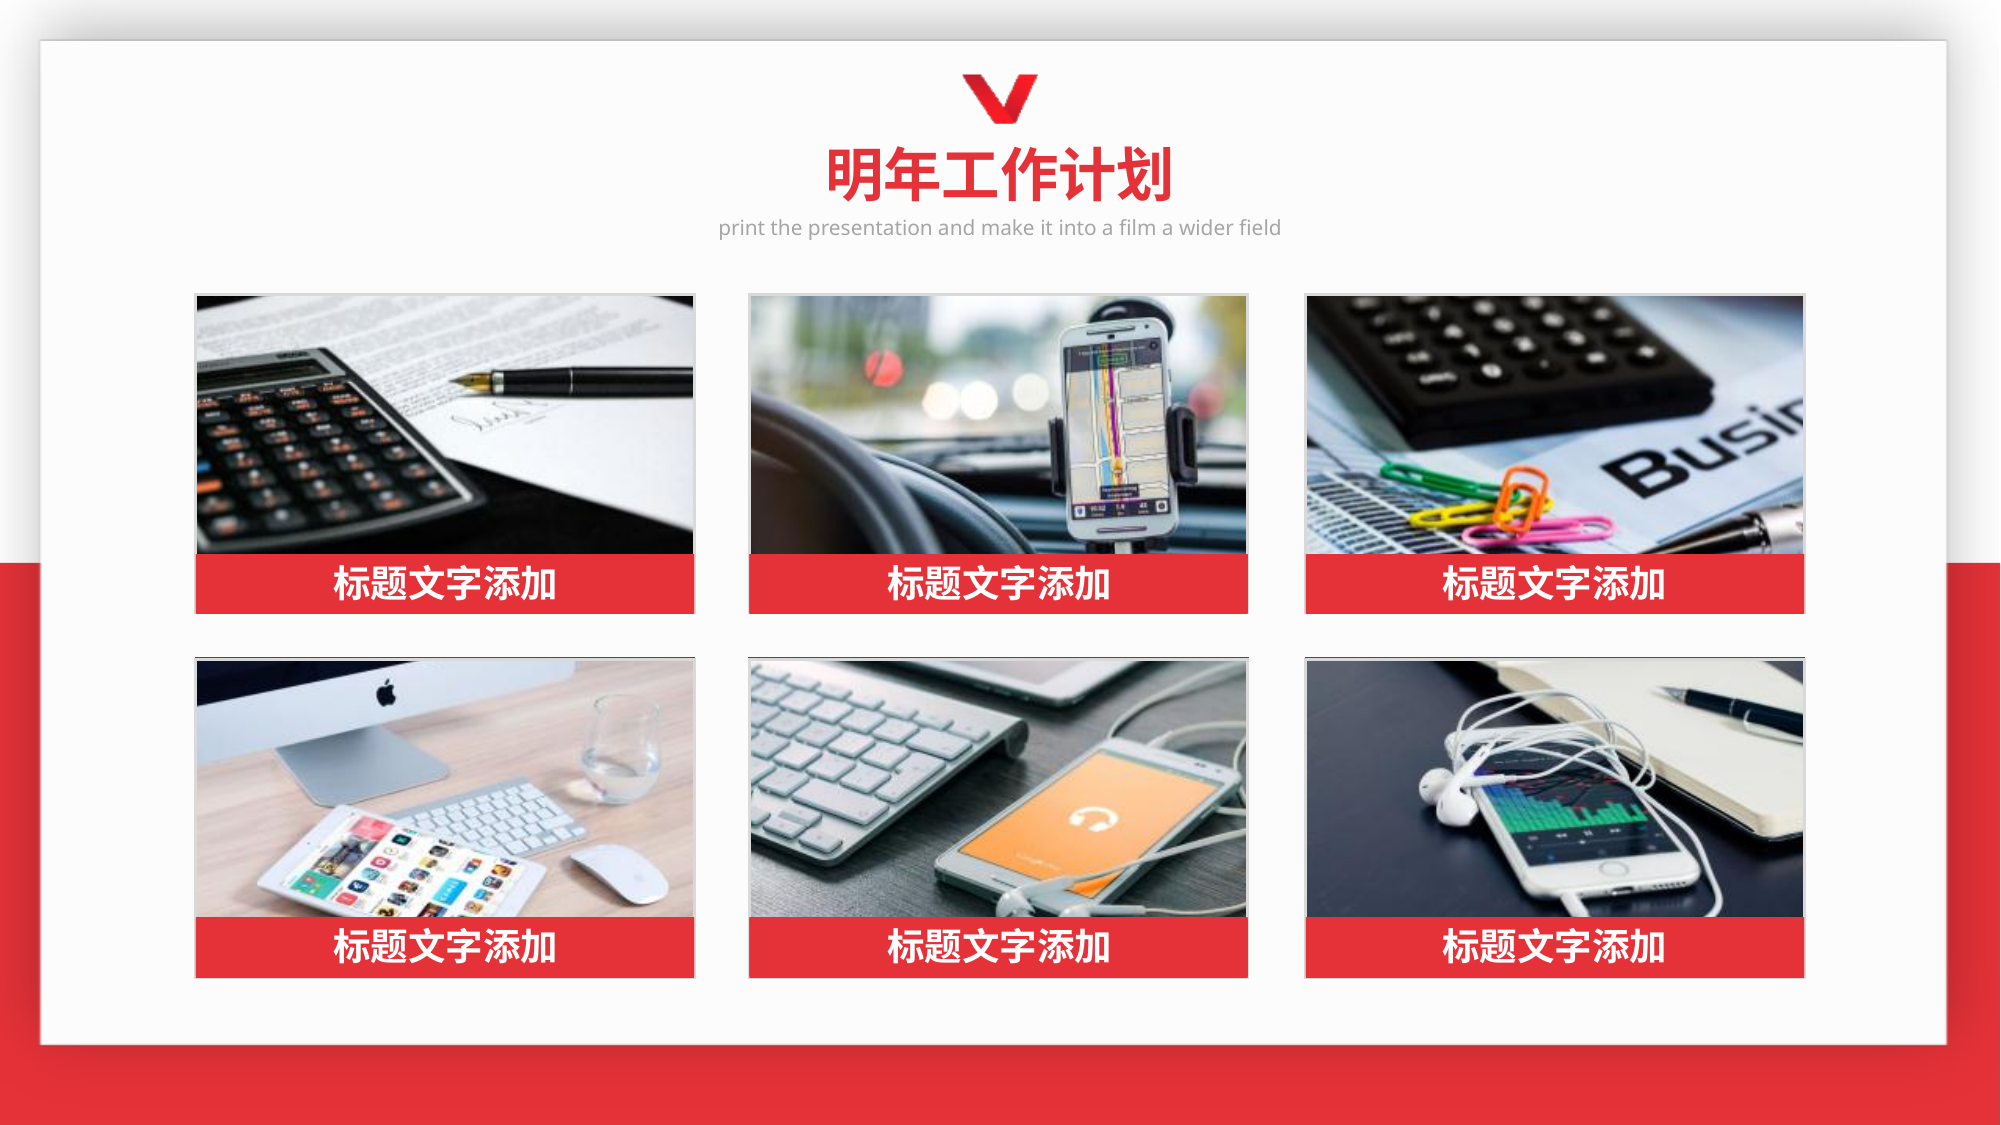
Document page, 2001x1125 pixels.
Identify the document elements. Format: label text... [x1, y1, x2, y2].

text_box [1305, 657, 1805, 978]
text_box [195, 657, 695, 978]
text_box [1305, 294, 1805, 614]
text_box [195, 294, 695, 614]
text_box 明年工作计划 [810, 130, 1190, 207]
picture [1, 0, 1999, 1122]
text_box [749, 657, 1248, 978]
text_box print the presentation and make it into a film a wider field [675, 207, 1325, 248]
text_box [749, 294, 1248, 614]
